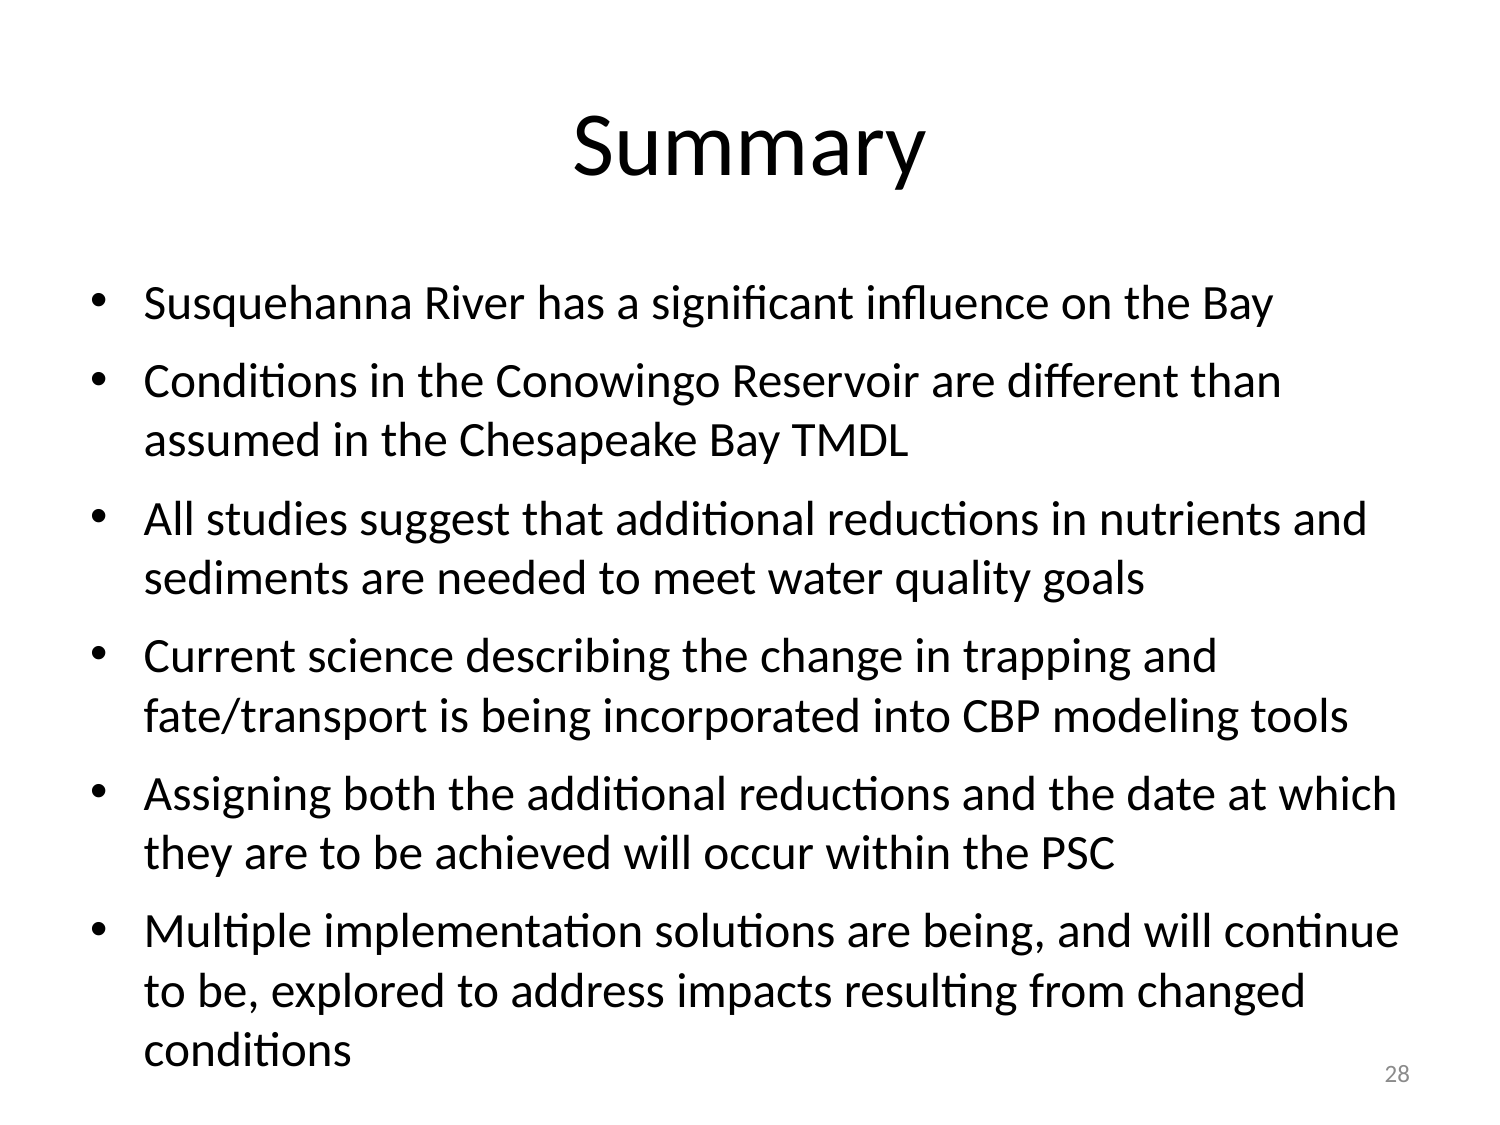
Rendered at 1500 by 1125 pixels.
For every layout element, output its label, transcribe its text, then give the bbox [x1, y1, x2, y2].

slide_number 28 [1074, 1042, 1425, 1103]
list Susquehanna River has a significant influence on the Bay Conditions in the Conowingo Reservoir are different than assumed in the Chesapeake Bay TMDL All studies suggest that additional reductions in nutrients and sediments are needed to meet water quality goals Current science describing the change in trapping and fate/transport is being incorporated into CBP modeling tools Assigning both the additional reductions and the date at which they are to be achieved will occur within the PSC Multiple implementation solutions are being, and will continue to be, explored to address impacts resulting from changed conditions [75, 262, 1425, 1103]
title Summary [75, 45, 1425, 233]
